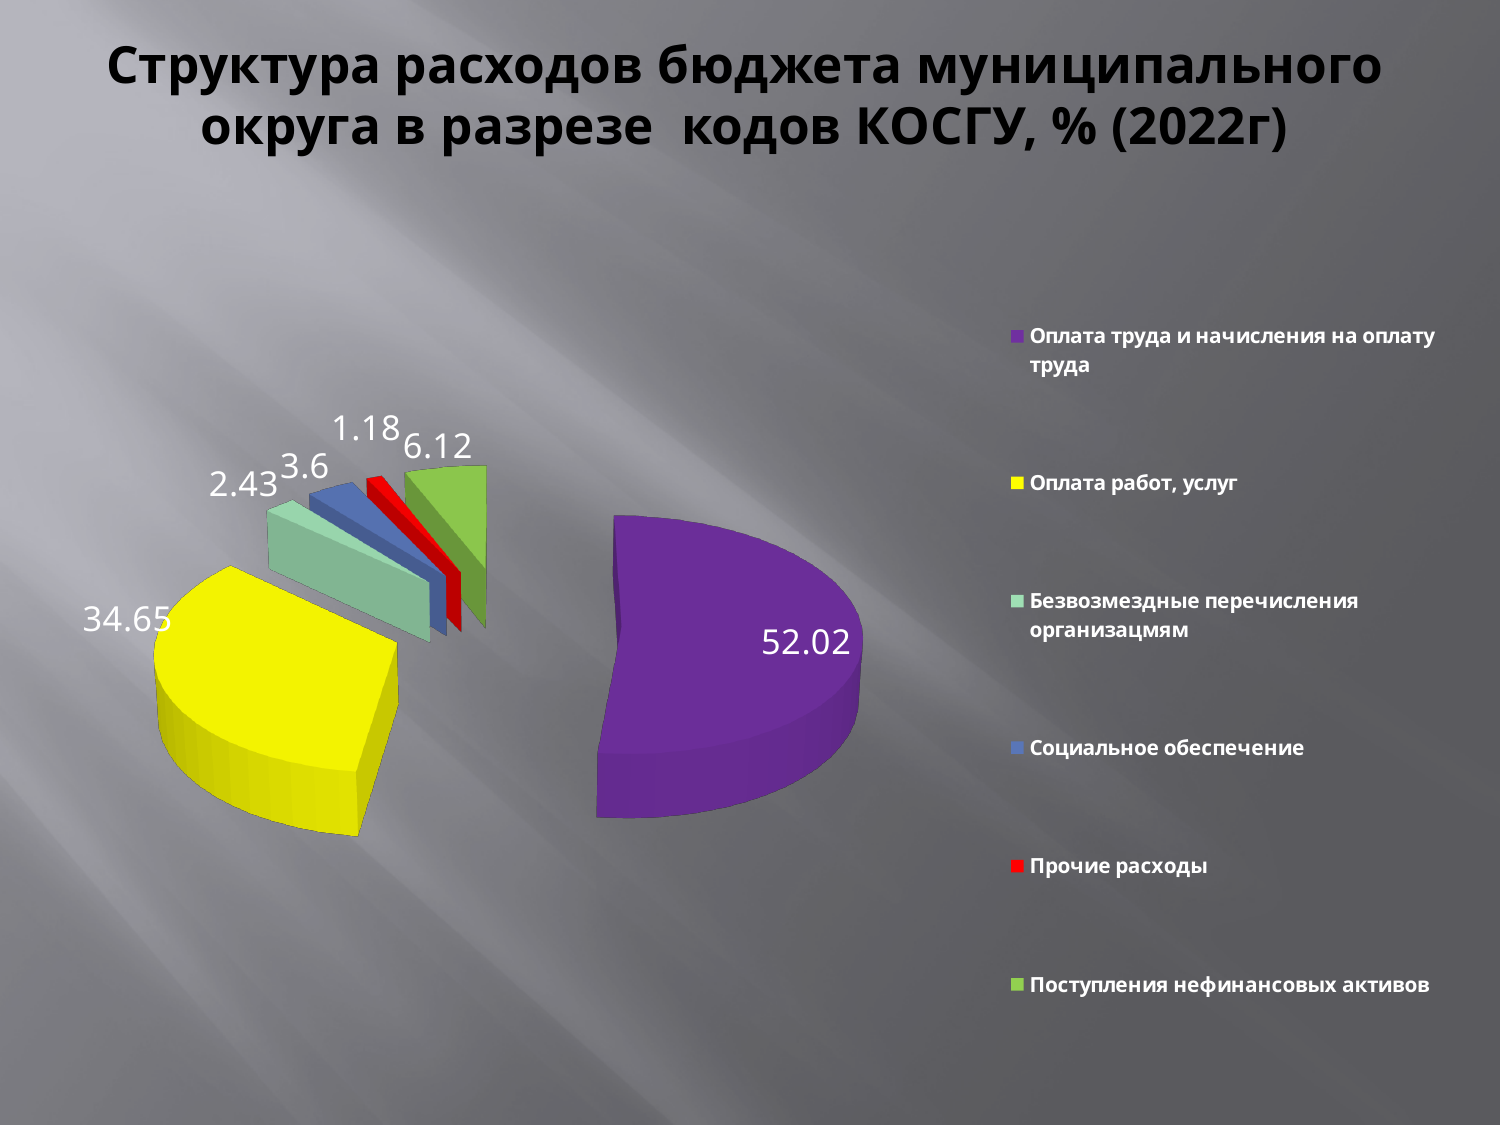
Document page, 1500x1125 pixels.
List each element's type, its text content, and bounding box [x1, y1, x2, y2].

title Структура расходов бюджета муниципального округа в разрезе кодов КОСГУ, % (2022г) [70, 0, 1421, 188]
chart [23, 210, 1477, 1125]
